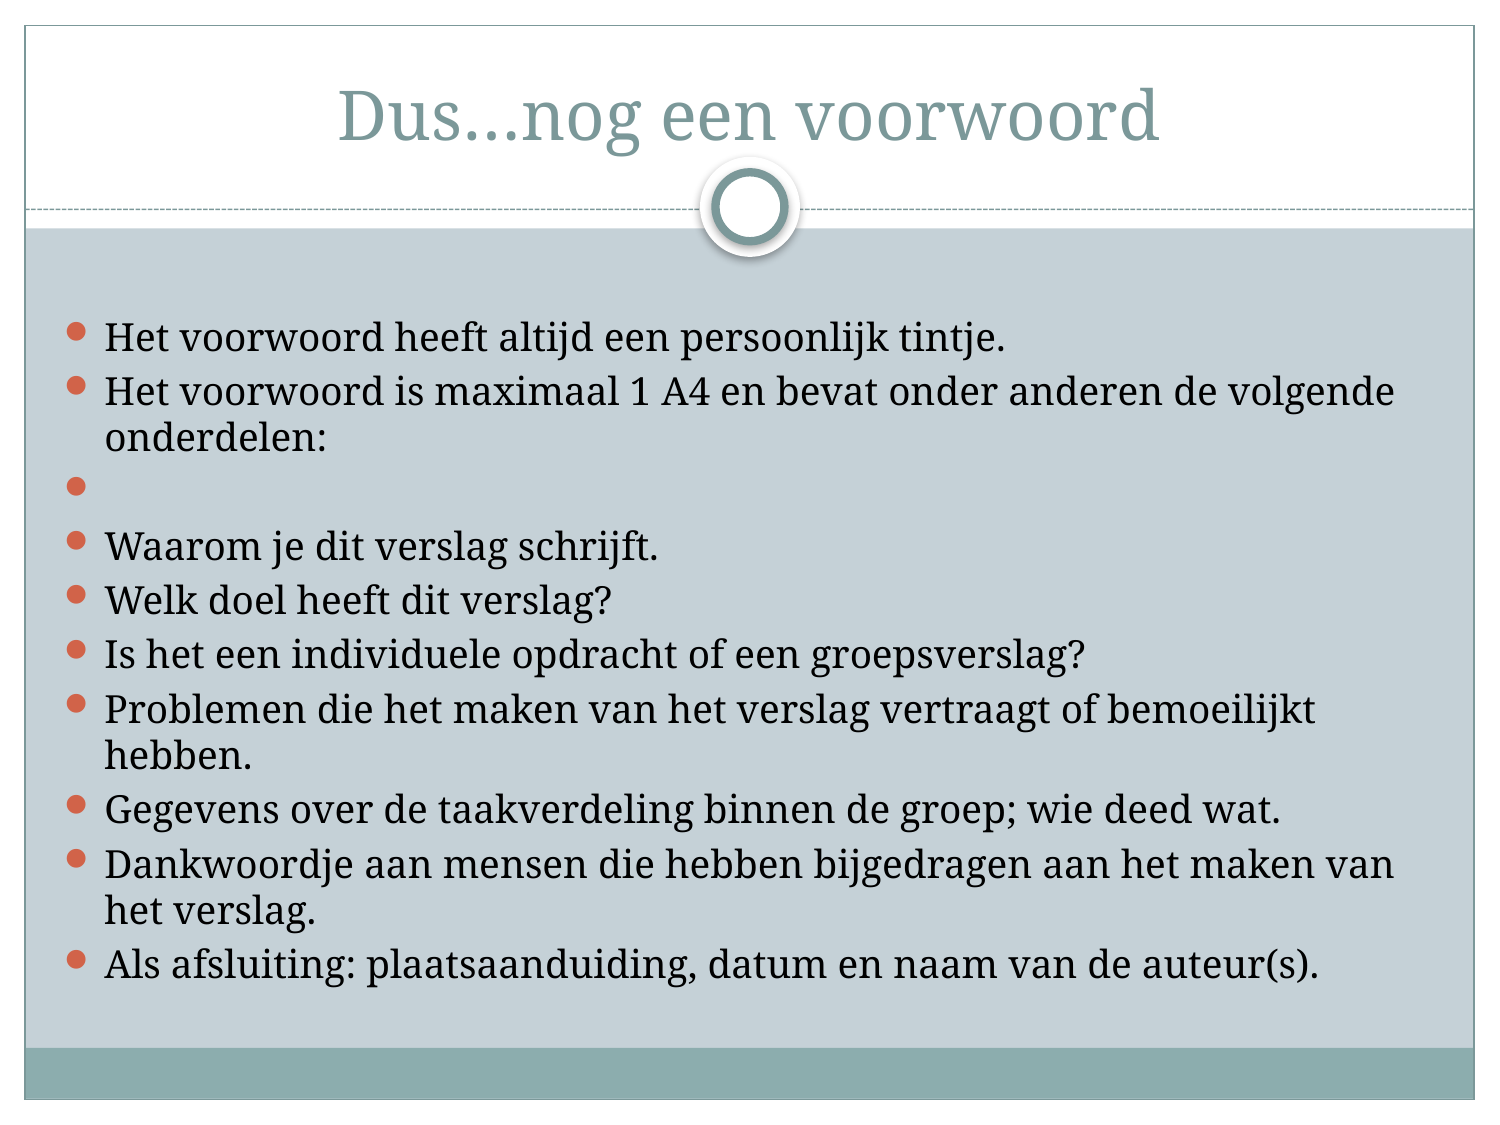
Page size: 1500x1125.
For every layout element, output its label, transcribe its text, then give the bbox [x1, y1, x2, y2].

title Dus…nog een voorwoord [49, 37, 1450, 162]
list Het voorwoord heeft altijd een persoonlijk tintje. Het voorwoord is maximaal 1 A4 en bevat onder anderen de volgende onderdelen: Waarom je dit verslag schrijft. Welk doel heeft dit verslag? Is het een individuele opdracht of een groepsverslag? Problemen die het maken van het verslag vertraagt of bemoeilijkt hebben. Gegevens over de taakverdeling binnen de groep; wie deed wat. Dankwoordje aan mensen die hebben bijgedragen aan het maken van het verslag. Als afsluiting: plaatsaanduiding, datum en naam van de auteur(s). [49, 250, 1445, 1001]
